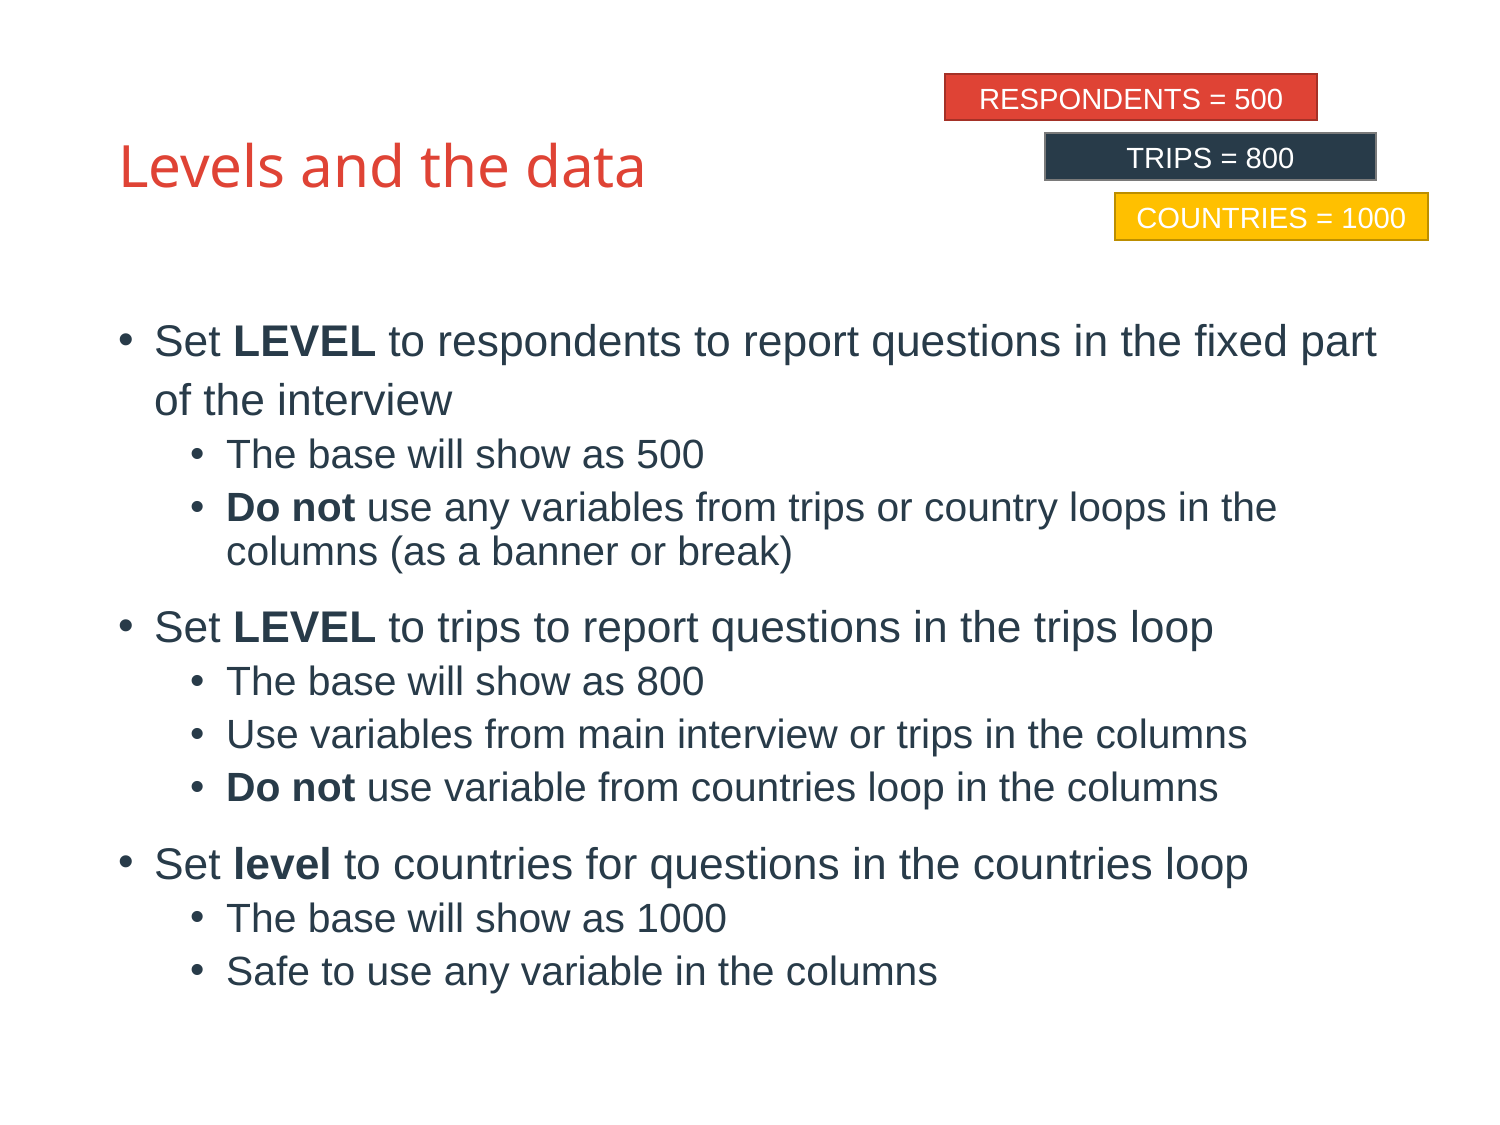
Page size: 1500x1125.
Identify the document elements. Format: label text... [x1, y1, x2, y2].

text_box Countries = 1000 [1114, 192, 1429, 241]
text_box Trips = 800 [1044, 132, 1377, 181]
text_box Respondents = 500 [944, 73, 1318, 121]
list Set LEVEL to respondents to report questions in the fixed part of the interview The base will show as 500 Do not use any variables from trips or country loops in the columns (as a banner or break) Set LEVEL to trips to report questions in the trips loop The base will show as 800 Use variables from main interview or trips in the columns Do not use variable from countries loop in the columns Set level to countries for questions in the countries loop The base will show as 1000 Safe to use any variable in the columns [103, 299, 1397, 1014]
title Levels and the data [103, 59, 1397, 278]
